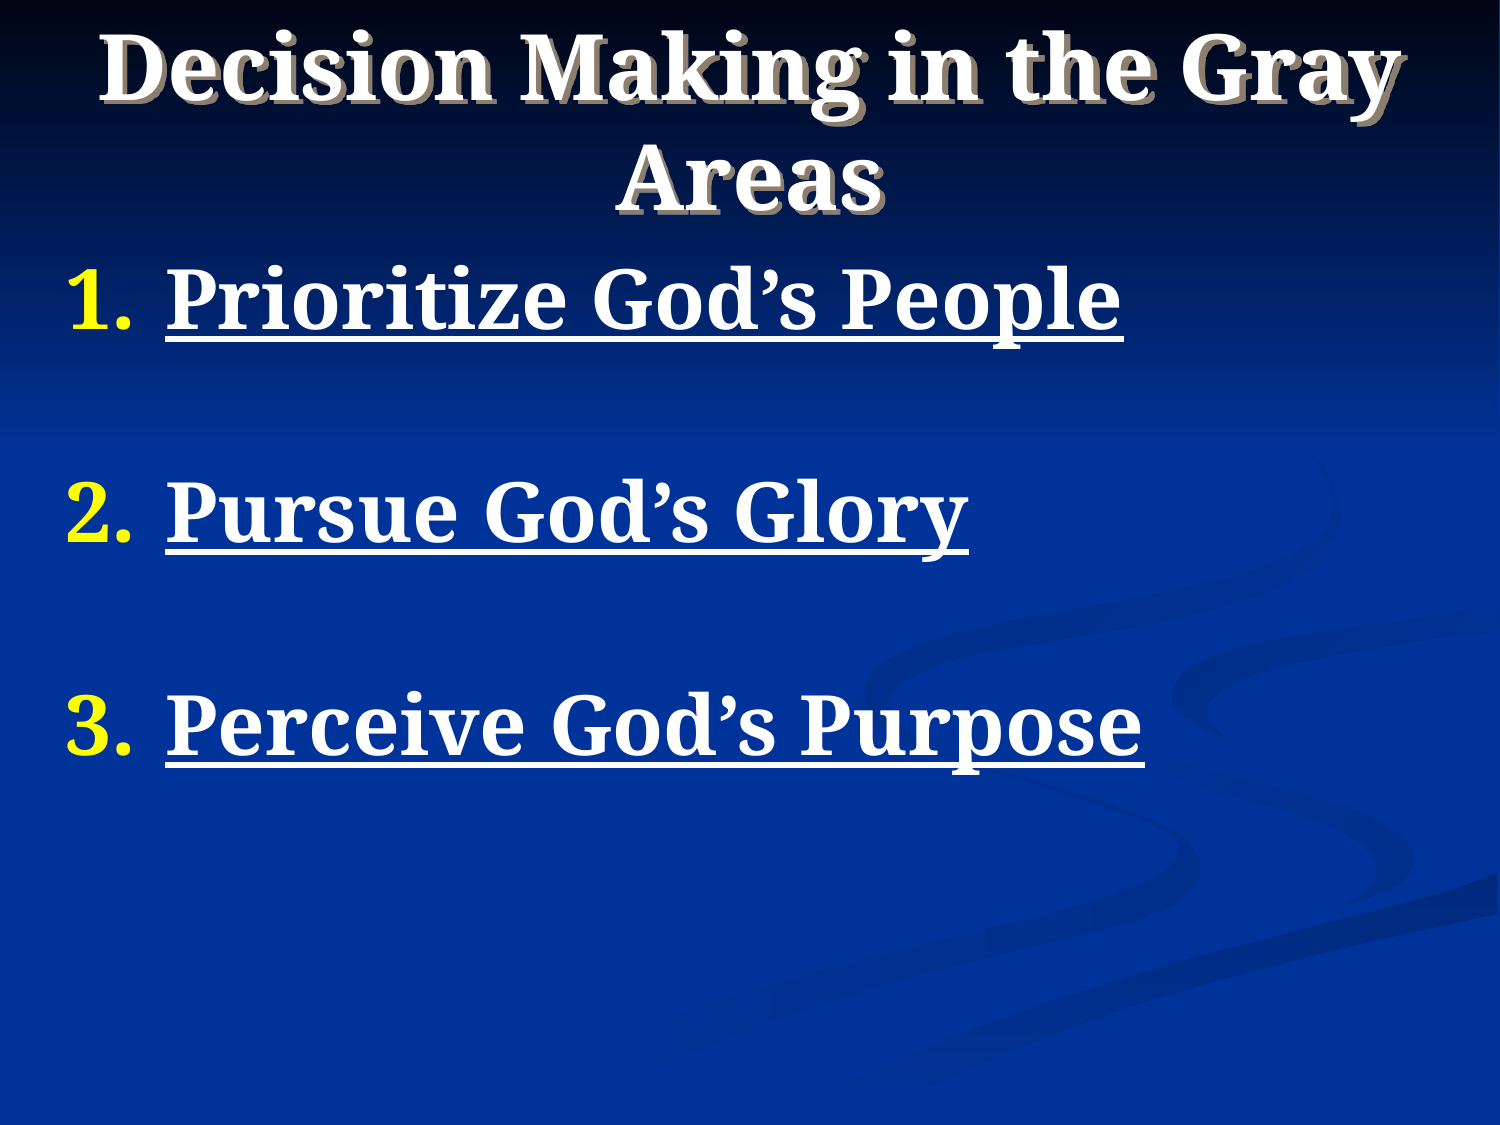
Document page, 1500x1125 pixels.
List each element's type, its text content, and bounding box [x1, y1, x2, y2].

text_box Decision Making in the Gray Areas [12, 62, 1488, 275]
list Prioritize God’s People Pursue God’s Glory Perceive God’s Purpose [49, 249, 1463, 913]
